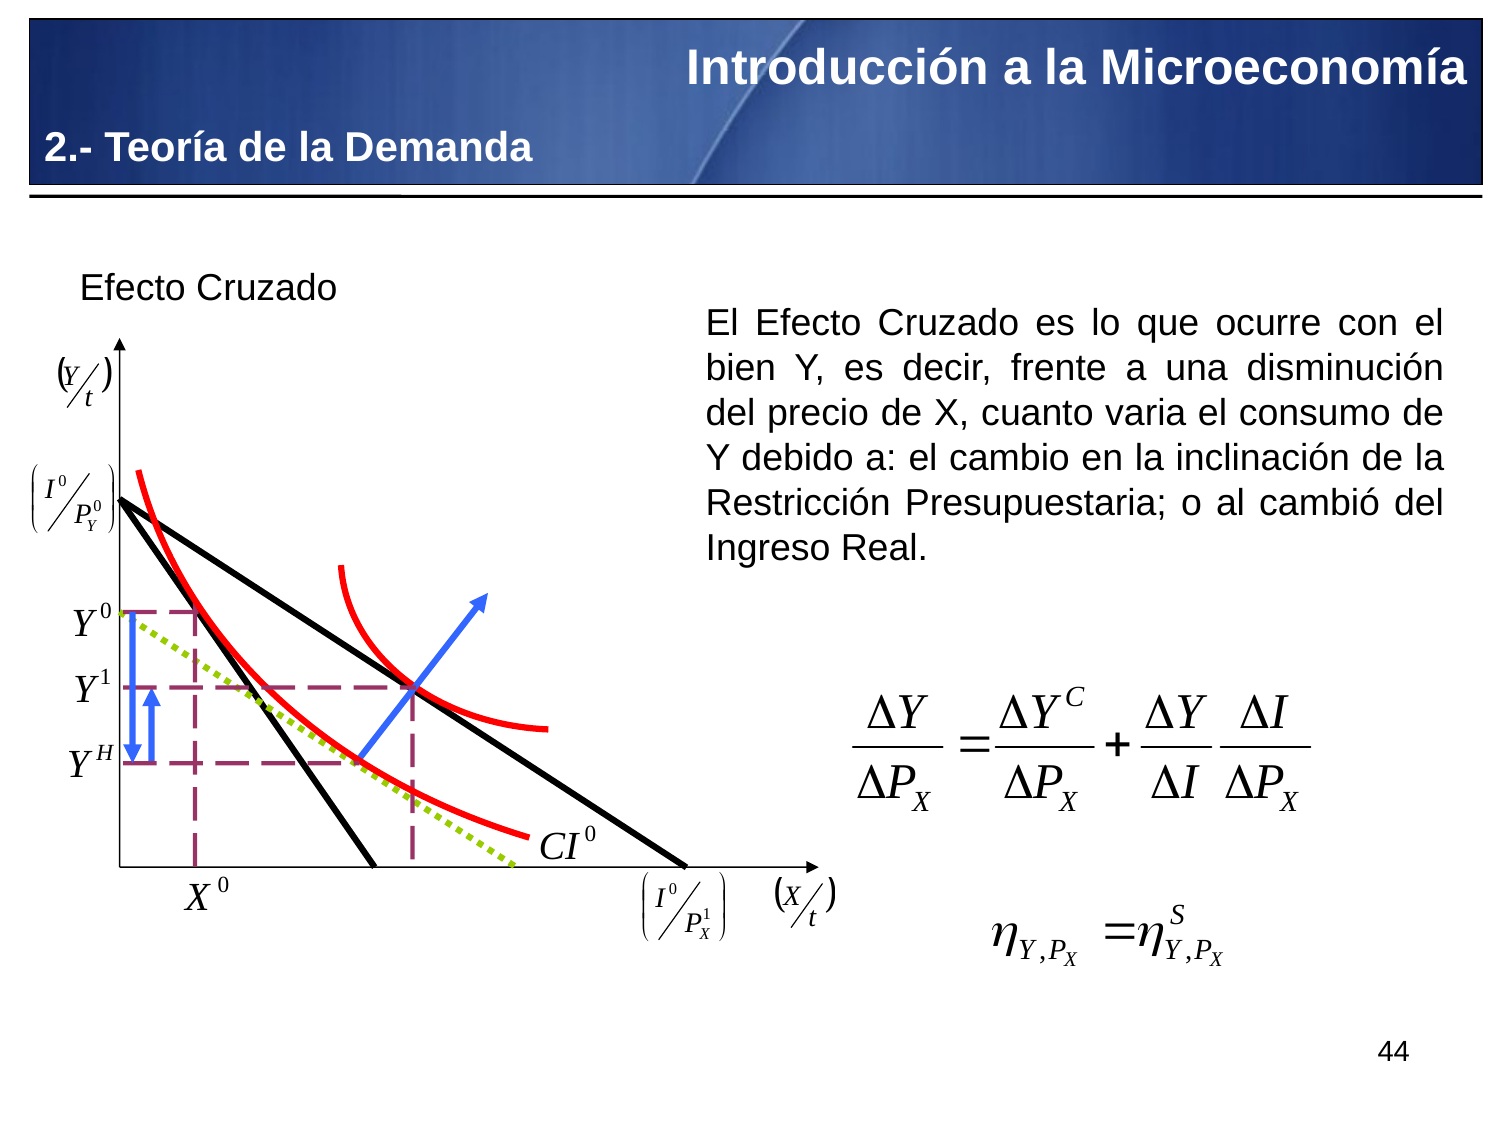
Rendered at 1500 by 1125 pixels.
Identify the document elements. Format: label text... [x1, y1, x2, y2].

text_box Efecto Cruzado [64, 255, 396, 316]
text_box 2.- Teoría de la Demanda [29, 112, 585, 178]
text_box [29, 19, 1483, 185]
text_box El Efecto Cruzado es lo que ocurre con el bien Y, es decir, frente a una disminución del precio de X, cuanto varia el consumo de Y debido a: el cambio en la inclinación de la Restricción Presupuestaria; o al cambió del Ingreso Real. [840, 542, 1459, 576]
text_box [844, 672, 1320, 823]
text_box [26, 337, 835, 948]
slide_number 44 [1074, 1024, 1426, 1103]
text_box El Efecto Cruzado es lo que ocurre con el bien Y, es decir, frente a una disminución del precio de X, cuanto varia el consumo de Y debido a: el cambio en la inclinación de la Restricción Presupuestaria; o al cambió del Ingreso Real. [840, 526, 1459, 541]
text_box Introducción a la Microeconomía [608, 26, 1483, 102]
text_box El Efecto Cruzado es lo que ocurre con el bien Y, es decir, frente a una disminución del precio de X, cuanto varia el consumo de Y debido a: el cambio en la inclinación de la Restricción Presupuestaria; o al cambió del Ingreso Real. [690, 290, 1459, 524]
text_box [985, 892, 1241, 977]
